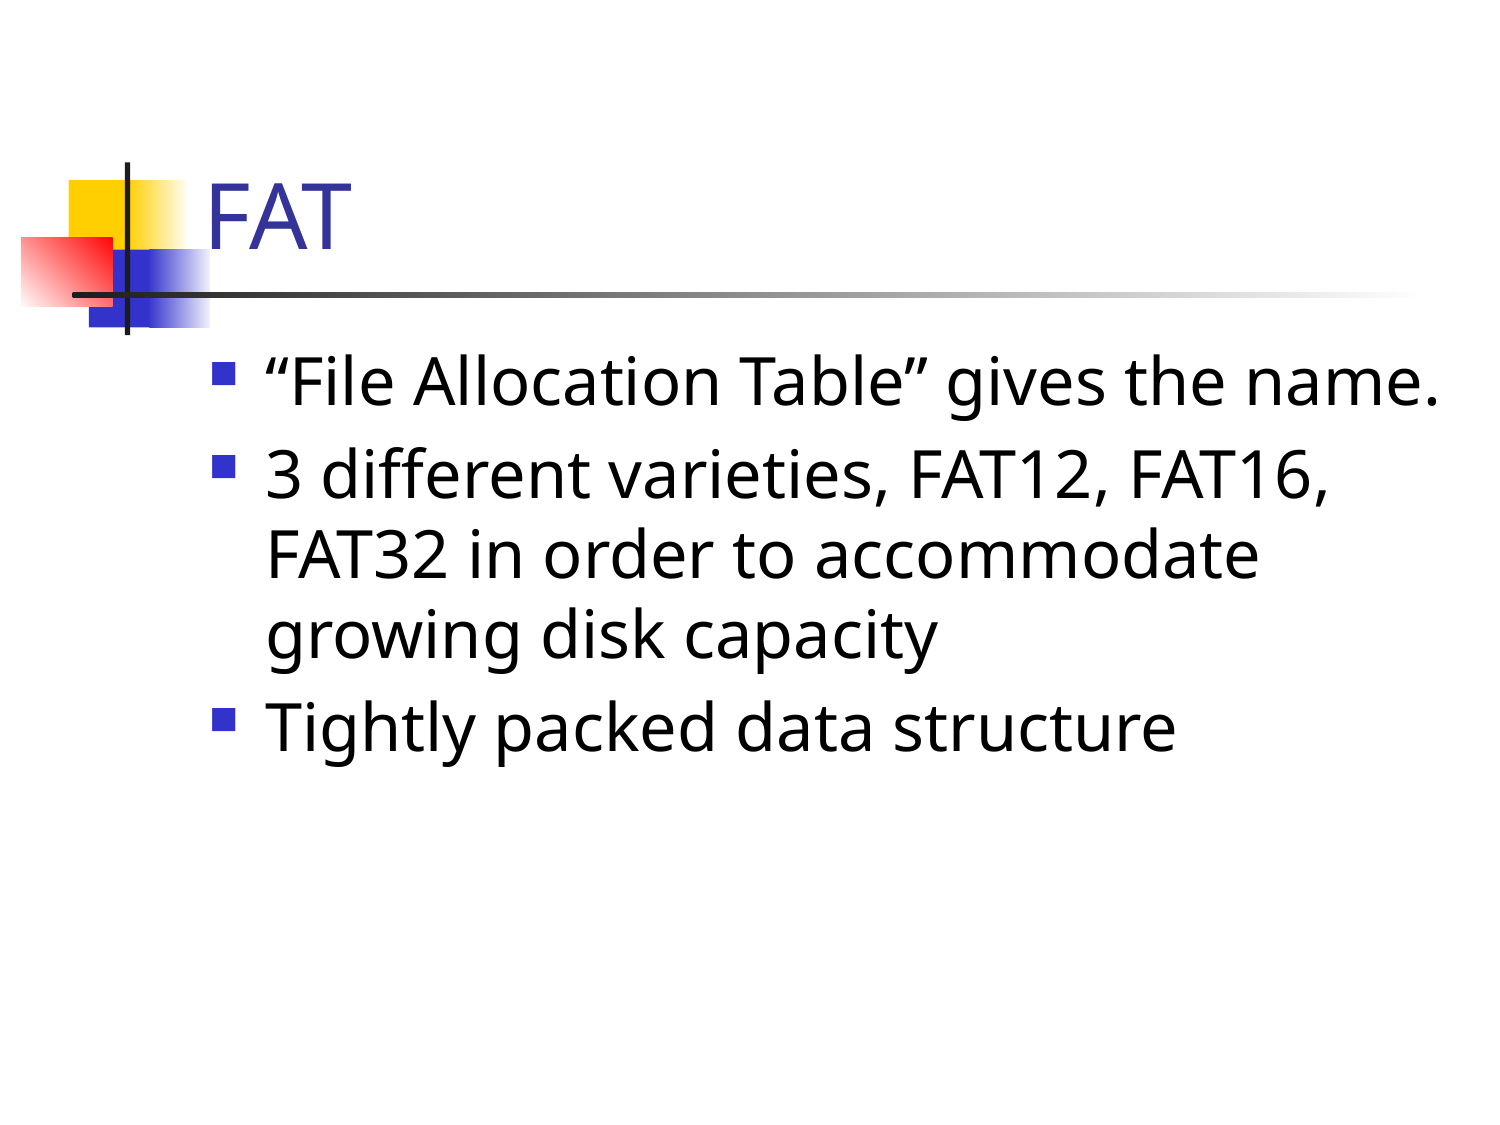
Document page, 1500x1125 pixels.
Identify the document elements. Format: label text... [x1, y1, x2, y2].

list “File Allocation Table” gives the name. 3 different varieties, FAT12, FAT16, FAT32 in order to accommodate growing disk capacity Tightly packed data structure [193, 330, 1470, 1007]
title FAT [188, 34, 1468, 276]
